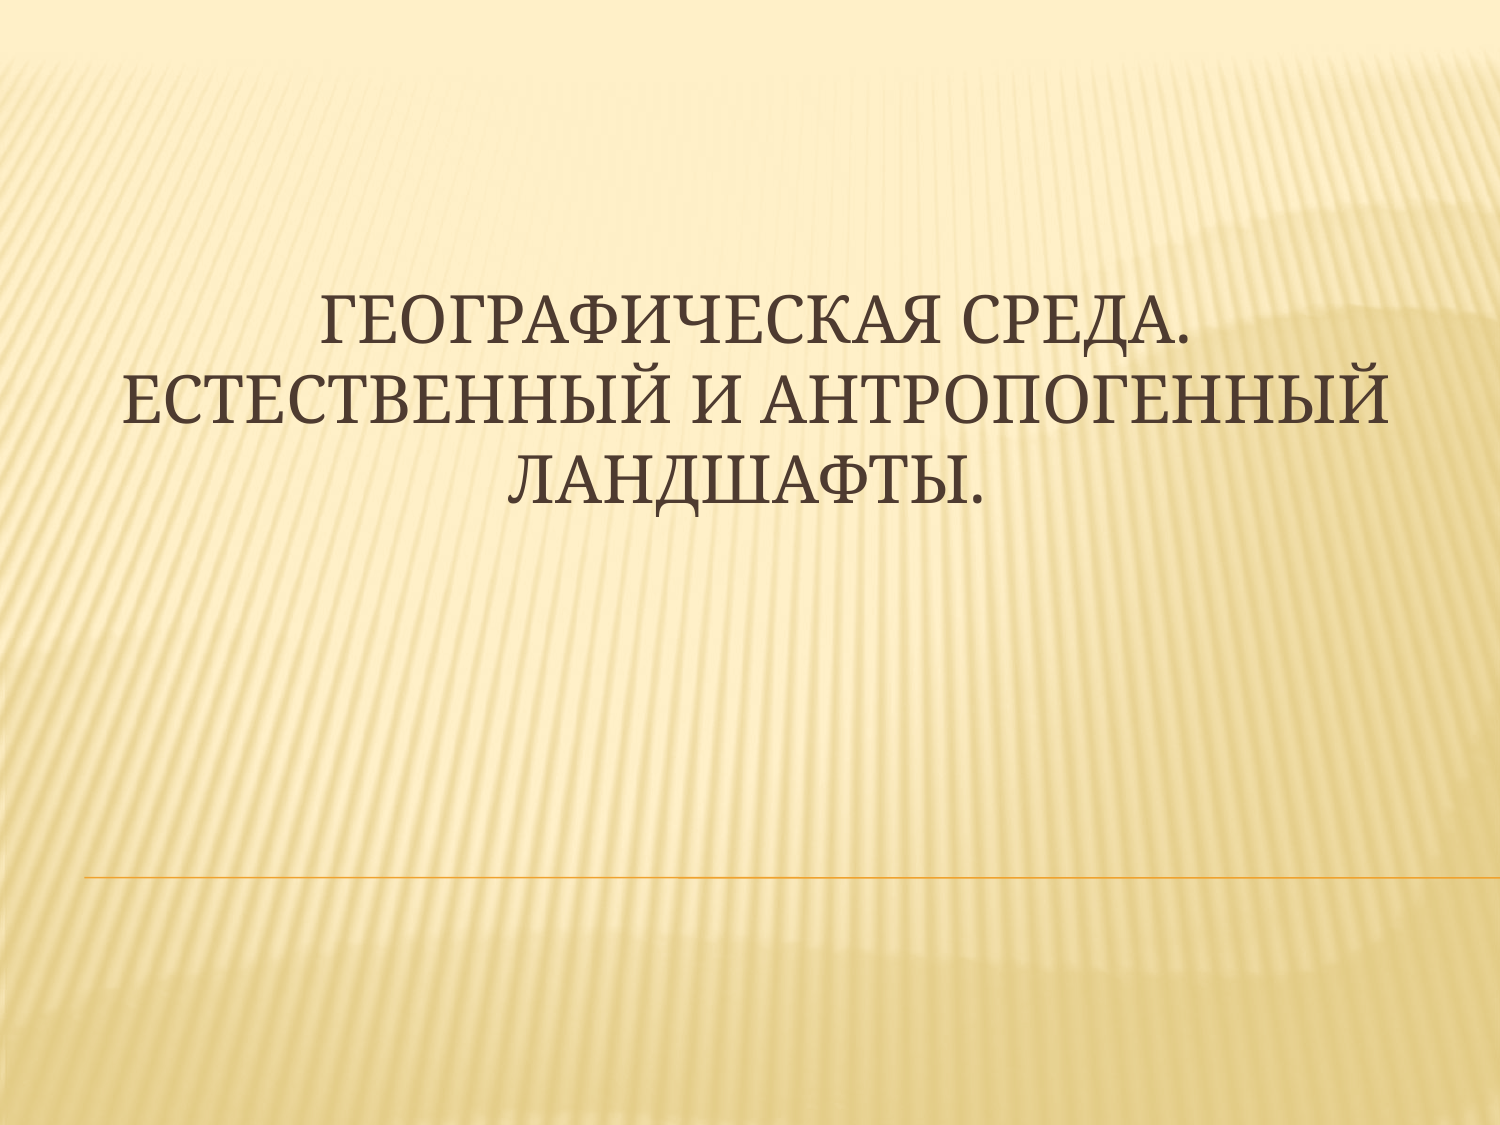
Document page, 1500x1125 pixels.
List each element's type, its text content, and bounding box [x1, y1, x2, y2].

title Географическая среда. Естественный и антропогенный ландшафты. [62, 269, 1450, 832]
